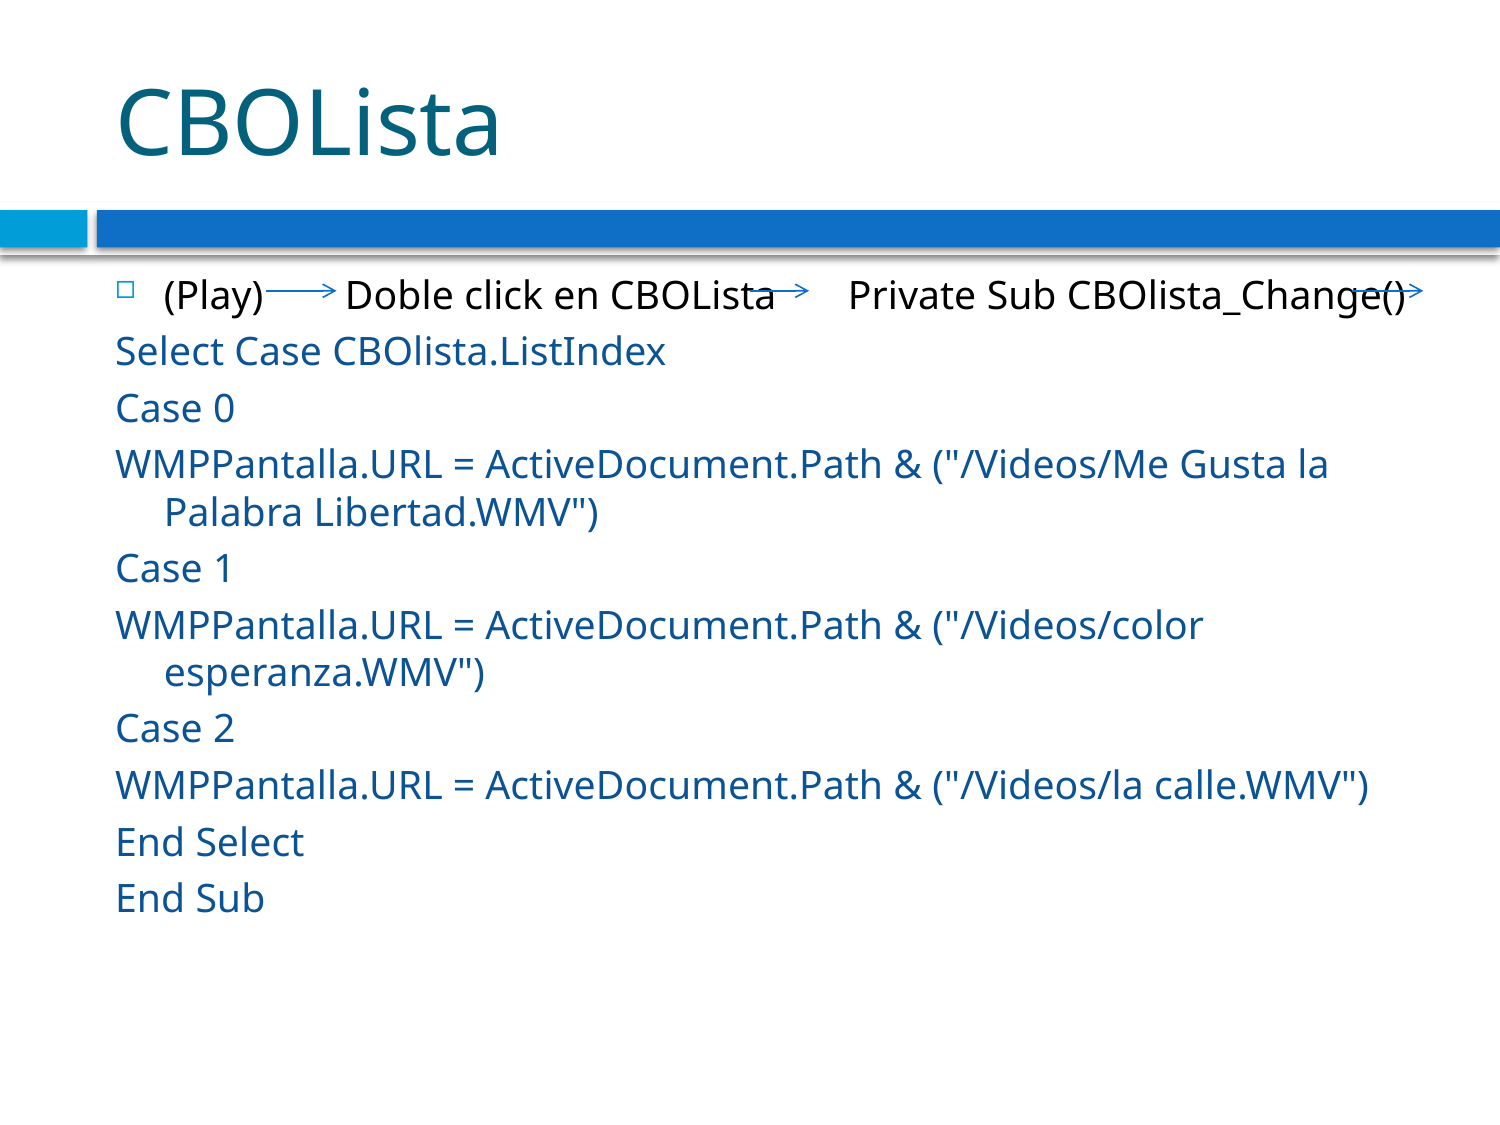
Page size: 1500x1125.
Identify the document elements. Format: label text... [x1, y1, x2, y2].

title CBOLista [100, 37, 1438, 200]
list (Play) Doble click en CBOLista Private Sub CBOlista_Change() Select Case CBOlista.ListIndex Case 0 WMPPantalla.URL = ActiveDocument.Path & ("/Videos/Me Gusta la Palabra Libertad.WMV") Case 1 WMPPantalla.URL = ActiveDocument.Path & ("/Videos/color esperanza.WMV") Case 2 WMPPantalla.URL = ActiveDocument.Path & ("/Videos/la calle.WMV") End Select End Sub [100, 262, 1438, 1000]
